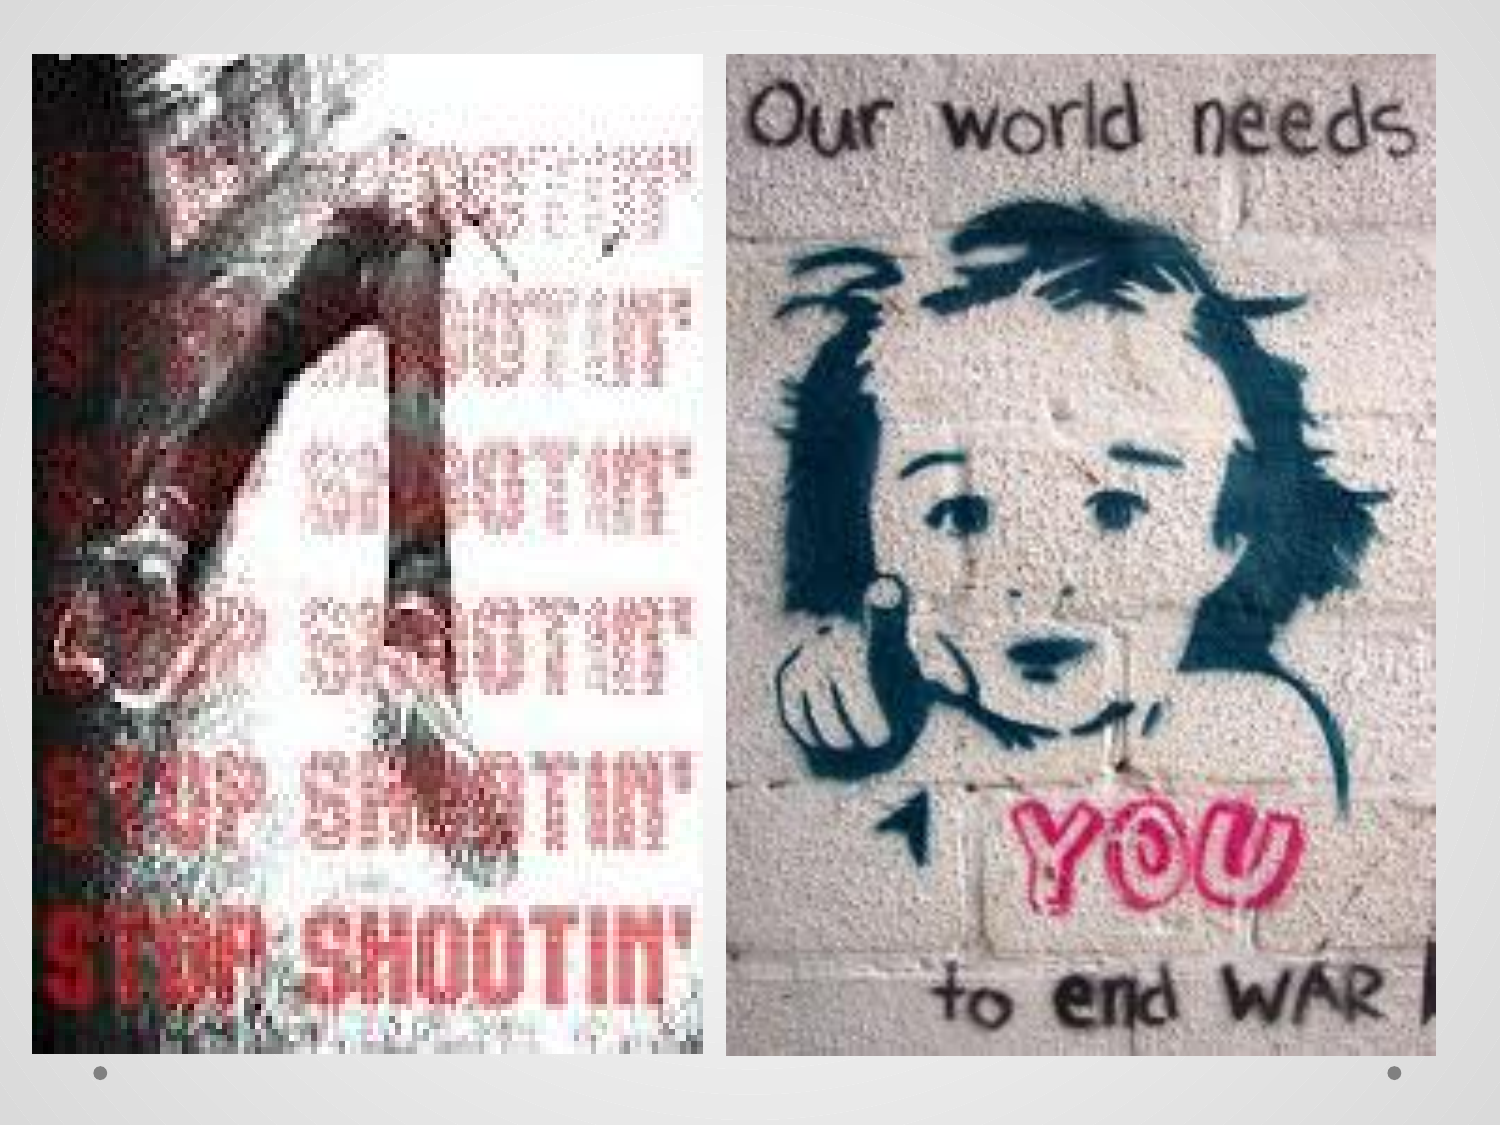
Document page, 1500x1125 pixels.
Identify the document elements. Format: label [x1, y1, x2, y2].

list [32, 54, 703, 1055]
list [726, 54, 1436, 1056]
